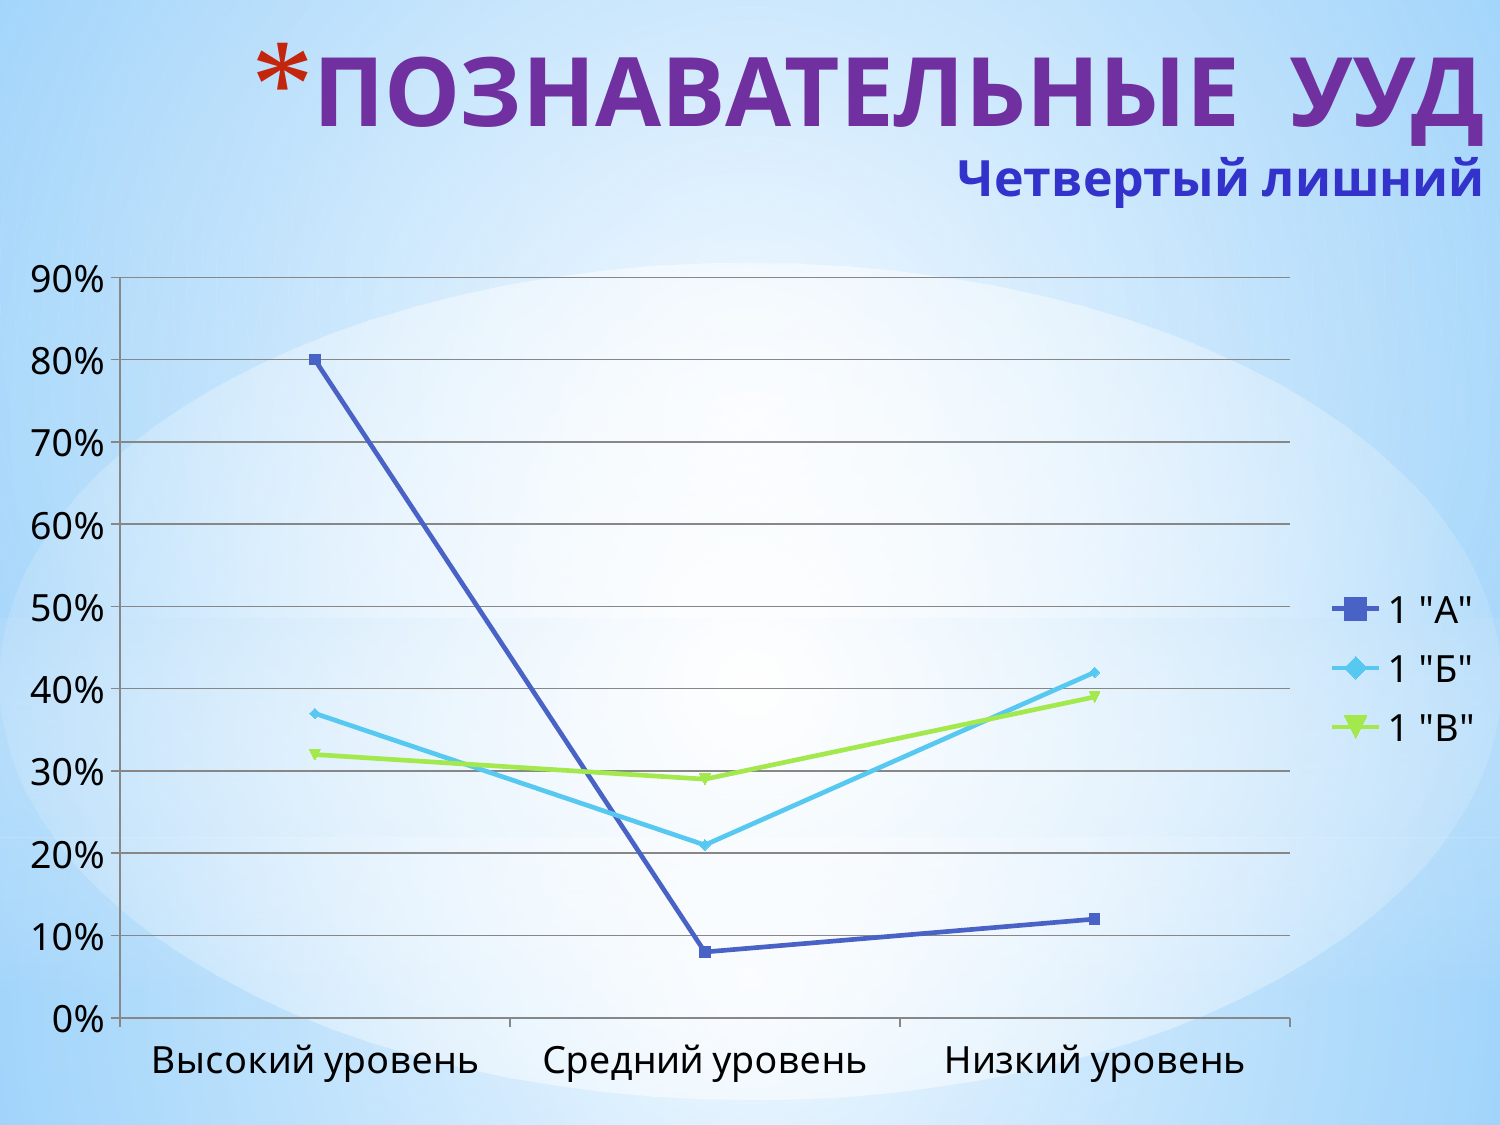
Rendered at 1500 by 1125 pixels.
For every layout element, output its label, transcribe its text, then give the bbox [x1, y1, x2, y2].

chart [0, 234, 1500, 1102]
title ПОЗНАВАТЕЛЬНЫЕ УУД Четвертый лишний [128, 23, 1500, 129]
